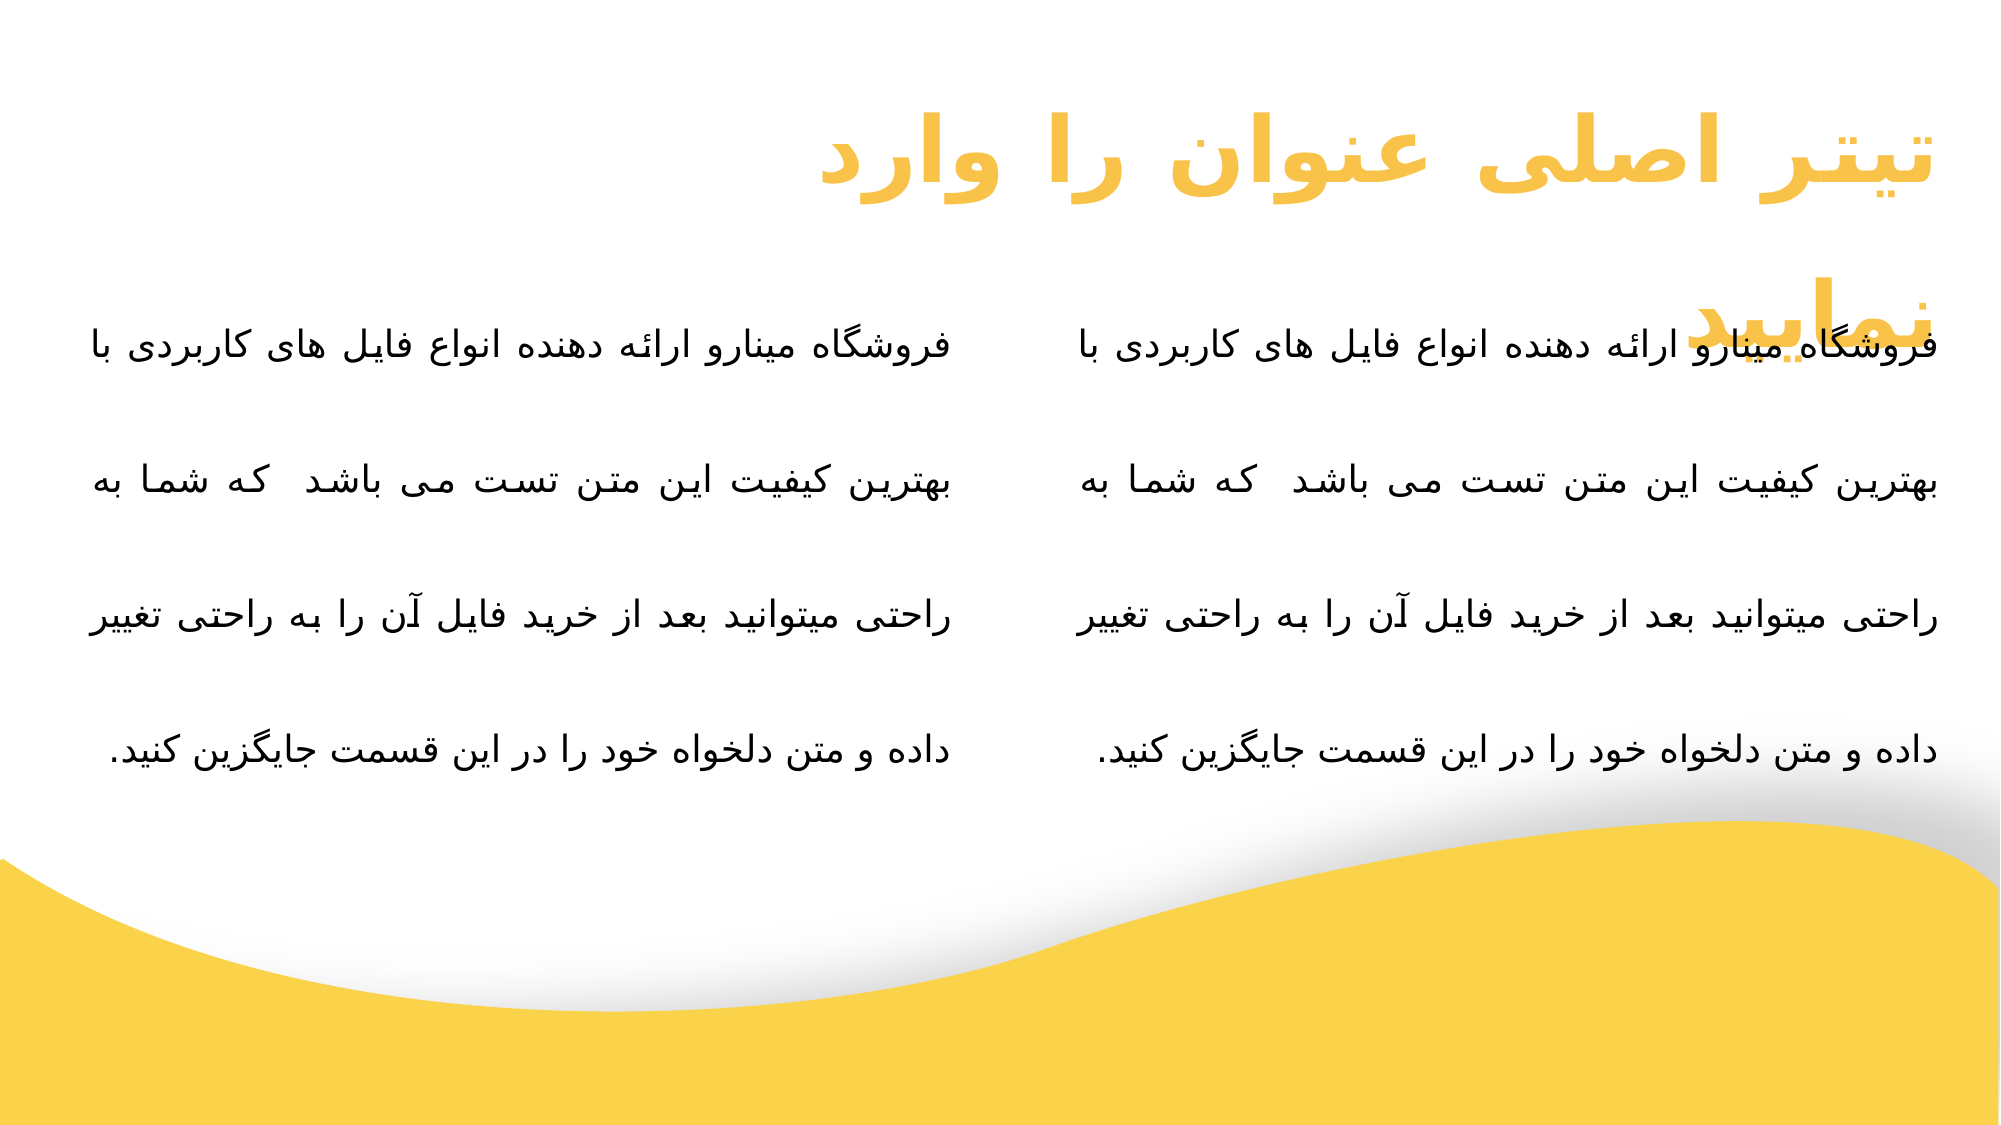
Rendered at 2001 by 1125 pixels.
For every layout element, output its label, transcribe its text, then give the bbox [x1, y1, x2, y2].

text_box فروشگاه مینارو ارائه دهنده انواع فایل های کاربردی با بهترین کیفیت این متن تست می باشد که شما به راحتی میتوانید بعد از خرید فایل آن را به راحتی تغییر داده و متن دلخواه خود را در این قسمت جایگزین کنید. [72, 222, 967, 778]
text_box فروشگاه مینارو ارائه دهنده انواع فایل های کاربردی با بهترین کیفیت این متن تست می باشد که شما به راحتی میتوانید بعد از خرید فایل آن را به راحتی تغییر داده و متن دلخواه خود را در این قسمت جایگزین کنید. [1059, 222, 1954, 778]
text_box تیتر اصلی عنوان را وارد نمایید [794, 28, 1954, 374]
